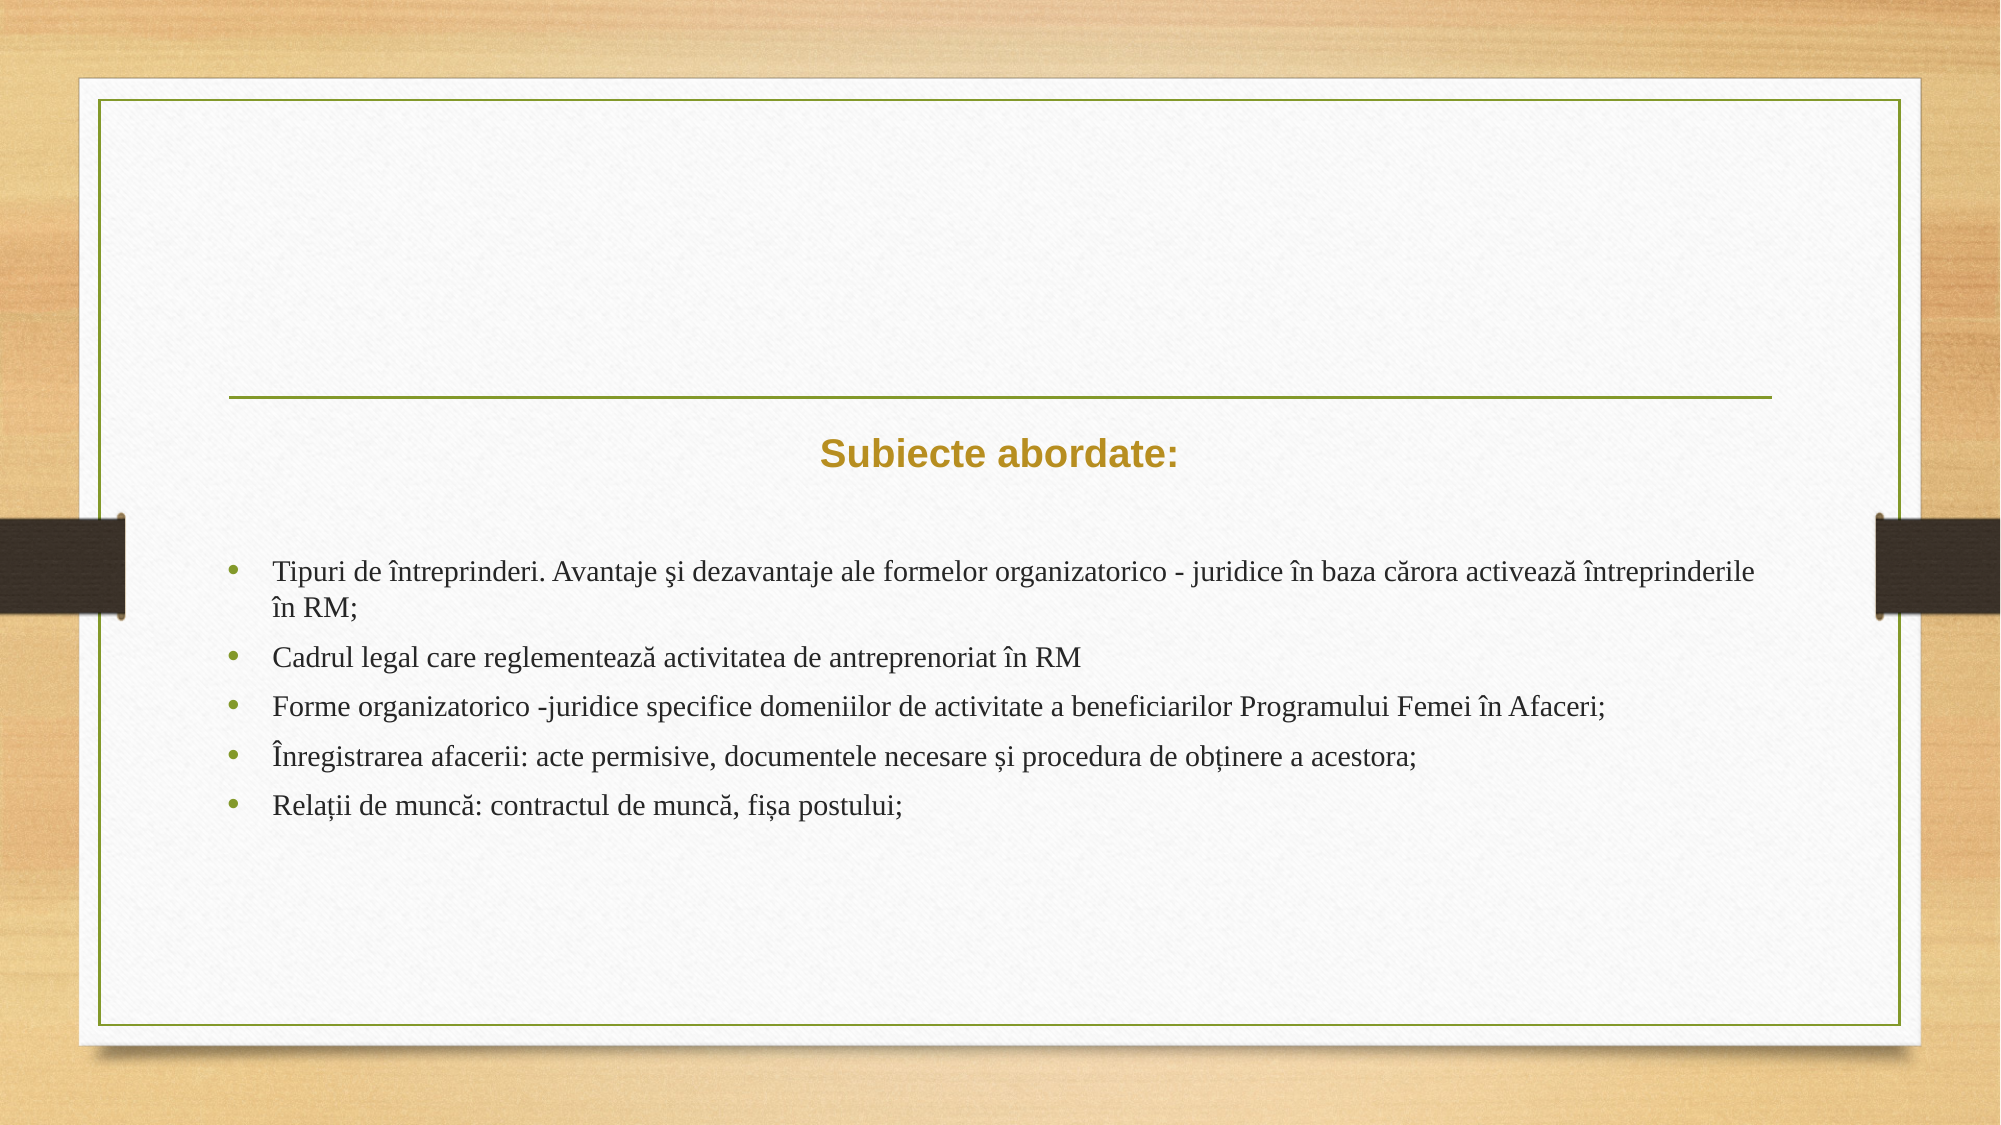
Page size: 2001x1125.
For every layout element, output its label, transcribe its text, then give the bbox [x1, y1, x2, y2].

picture [0, 0, 2001, 1125]
list Subiecte abordate: Tipuri de întreprinderi. Avantaje şi dezavantaje ale formelor organizatorico - juridice în baza cărora activează întreprinderile în RM; Cadrul legal care reglementează activitatea de antreprenoriat în RM Forme organizatorico -juridice specifice domeniilor de activitate a beneficiarilor Programului Femei în Afaceri; Înregistrarea afacerii: acte permisive, documentele necesare și procedura de obținere a acestora; Relații de muncă: contractul de muncă, fișa postului; [212, 419, 1788, 964]
